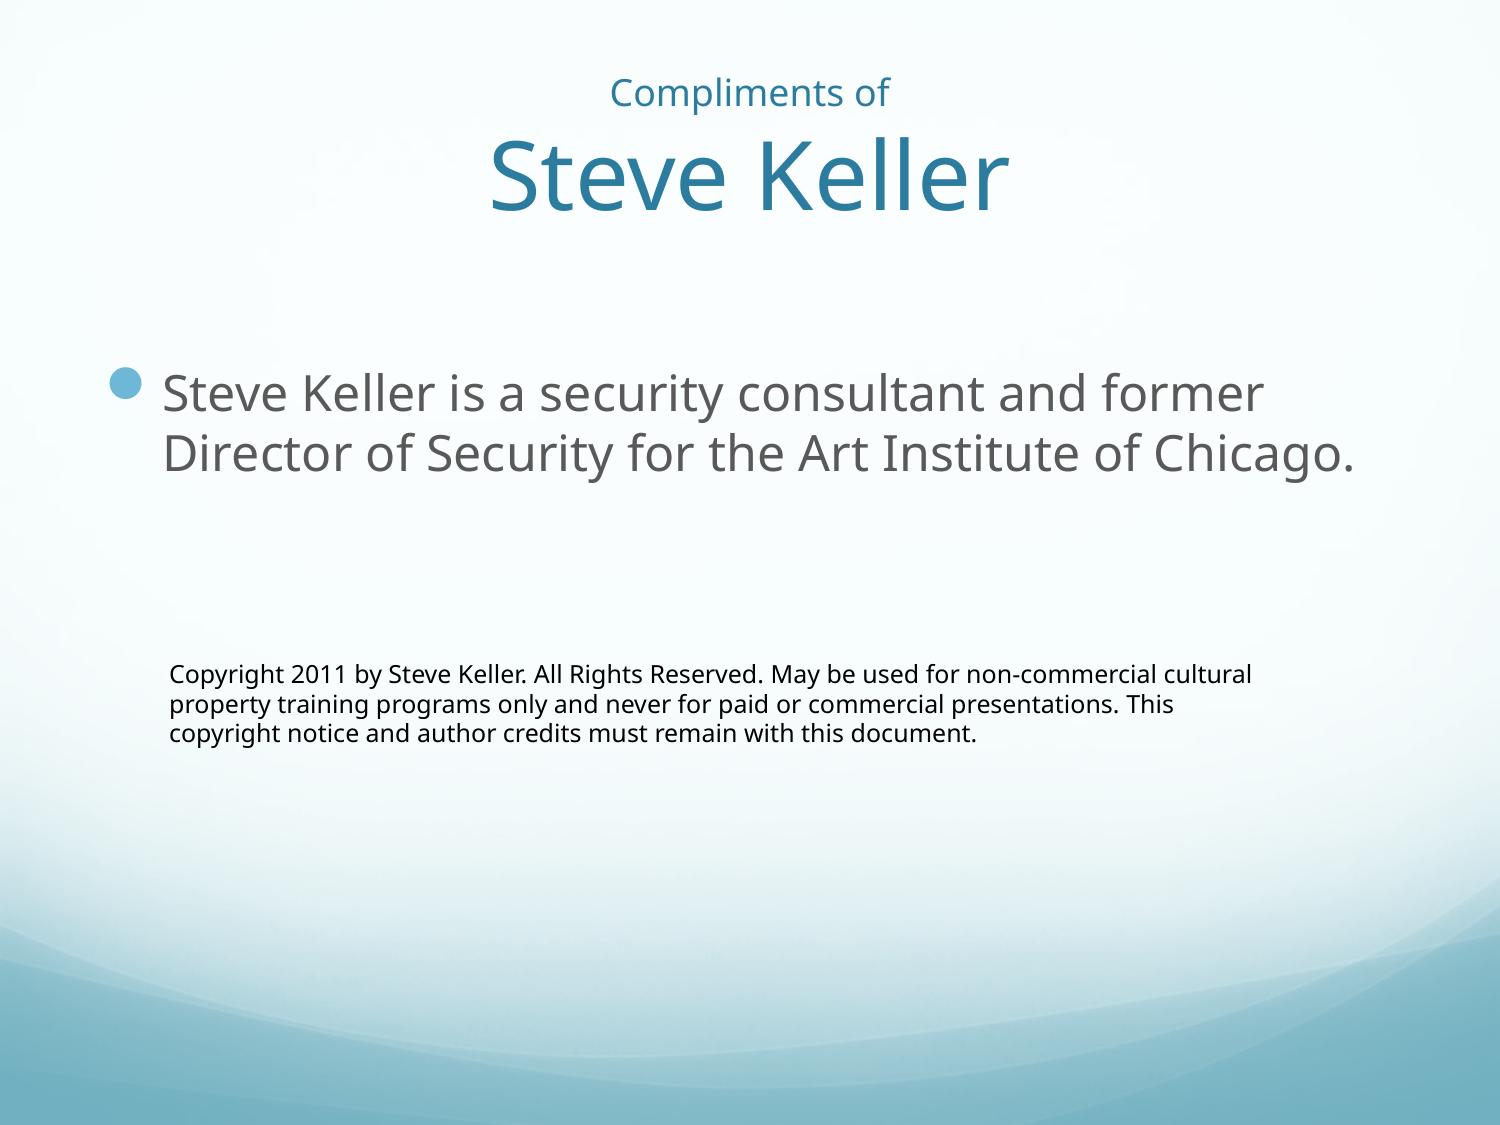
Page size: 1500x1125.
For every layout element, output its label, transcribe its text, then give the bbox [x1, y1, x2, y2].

title Compliments of Steve Keller [90, 17, 1410, 237]
text_box Copyright 2011 by Steve Keller. All Rights Reserved. May be used for non-commercial cultural property training programs only and never for paid or commercial presentations. This copyright notice and author credits must remain with this document. [154, 650, 1308, 801]
list Steve Keller is a security consultant and former Director of Security for the Art Institute of Chicago. [90, 353, 1410, 536]
